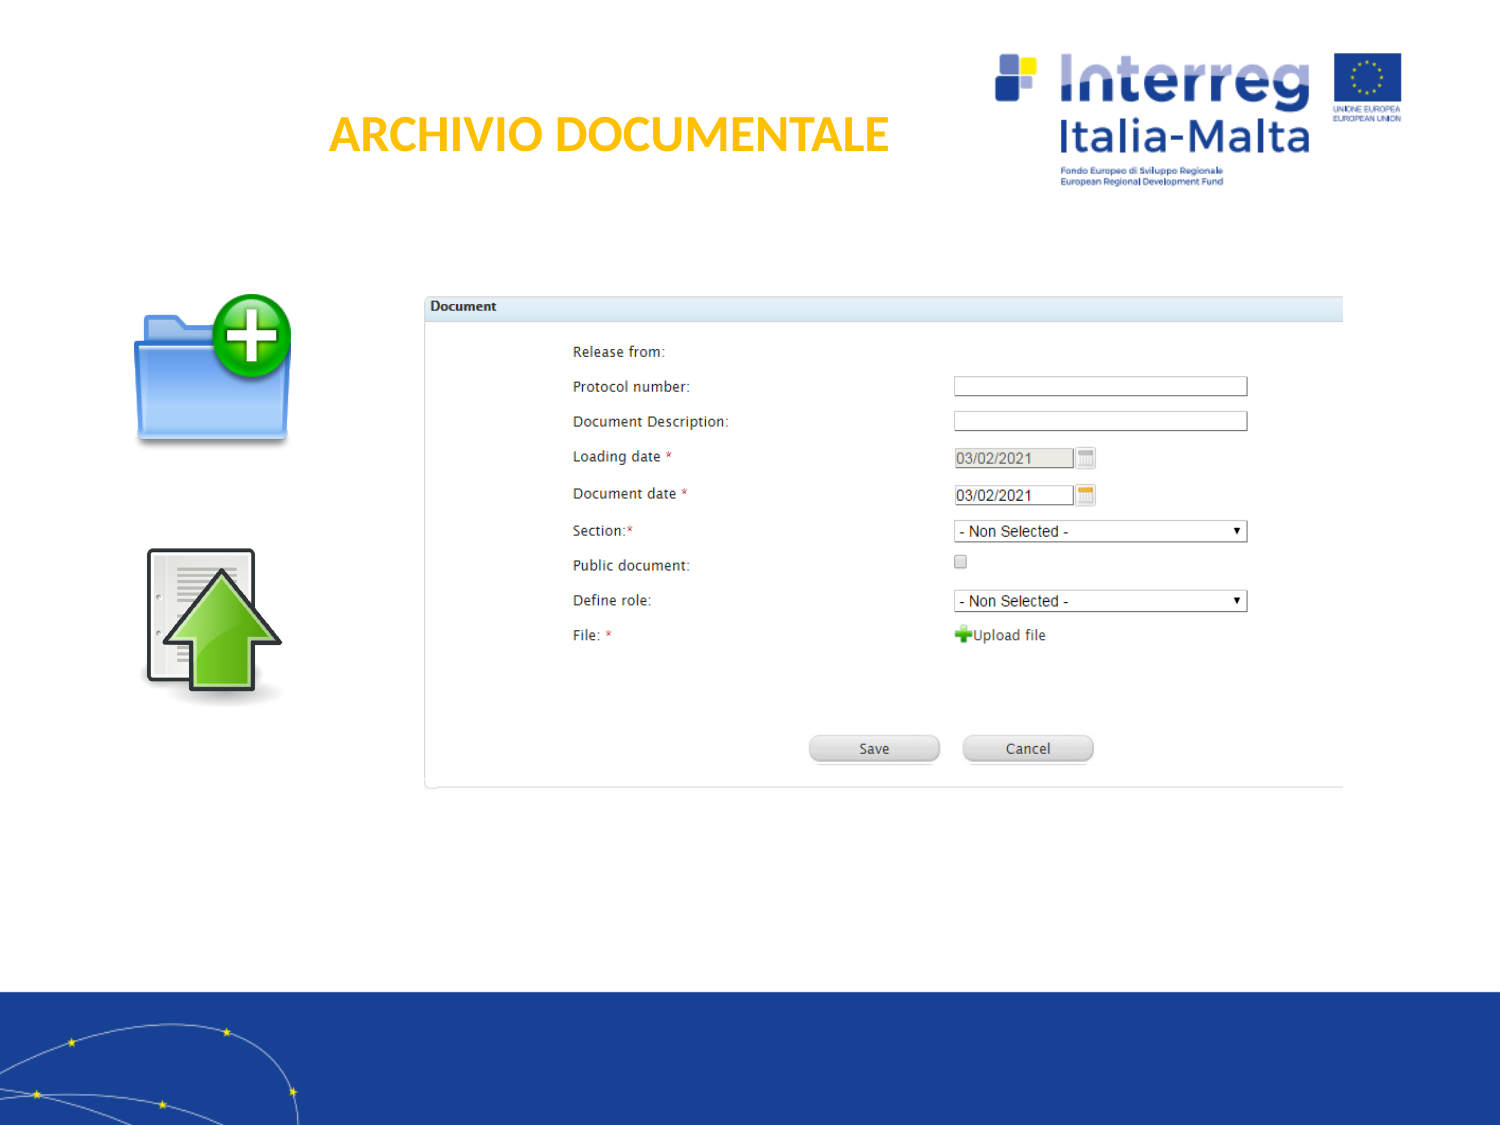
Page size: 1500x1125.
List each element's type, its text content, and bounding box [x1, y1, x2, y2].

picture [134, 293, 291, 460]
picture [420, 293, 1343, 791]
picture [134, 541, 291, 708]
text_box ARCHIVIO DOCUMENTALE [290, 93, 929, 169]
